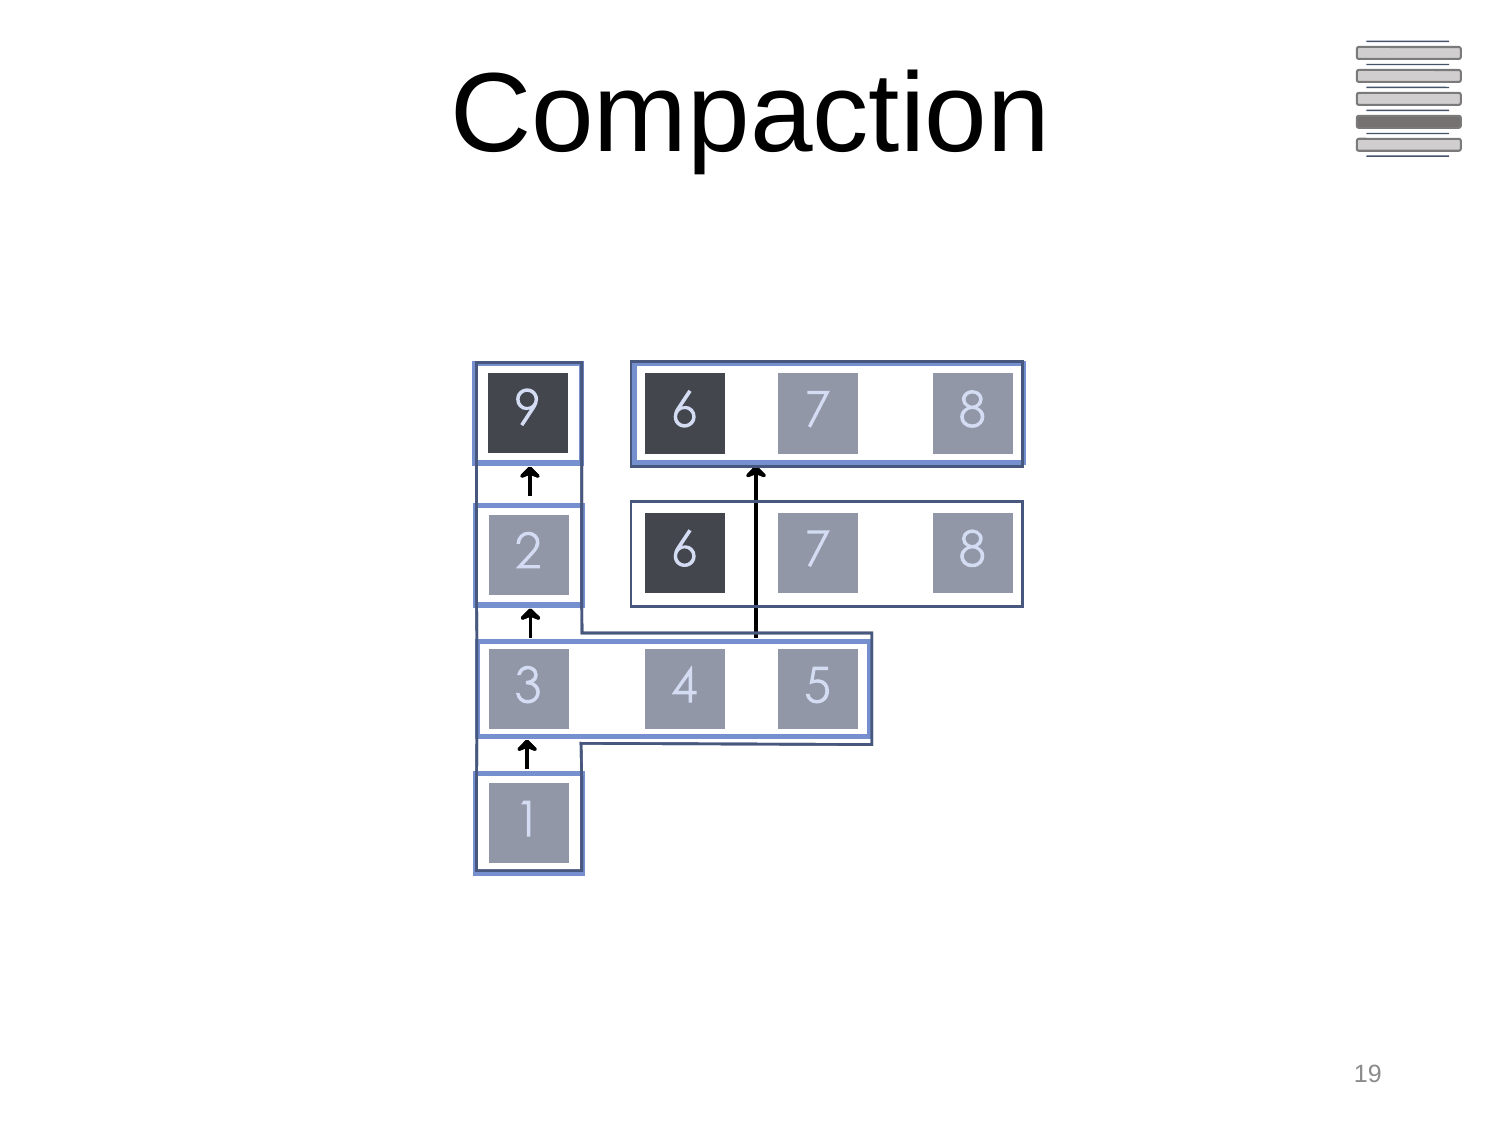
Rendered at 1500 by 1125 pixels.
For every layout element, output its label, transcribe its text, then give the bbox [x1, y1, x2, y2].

title Compaction [103, 37, 1397, 193]
picture [466, 355, 1034, 882]
slide_number 18 [1059, 1042, 1397, 1103]
